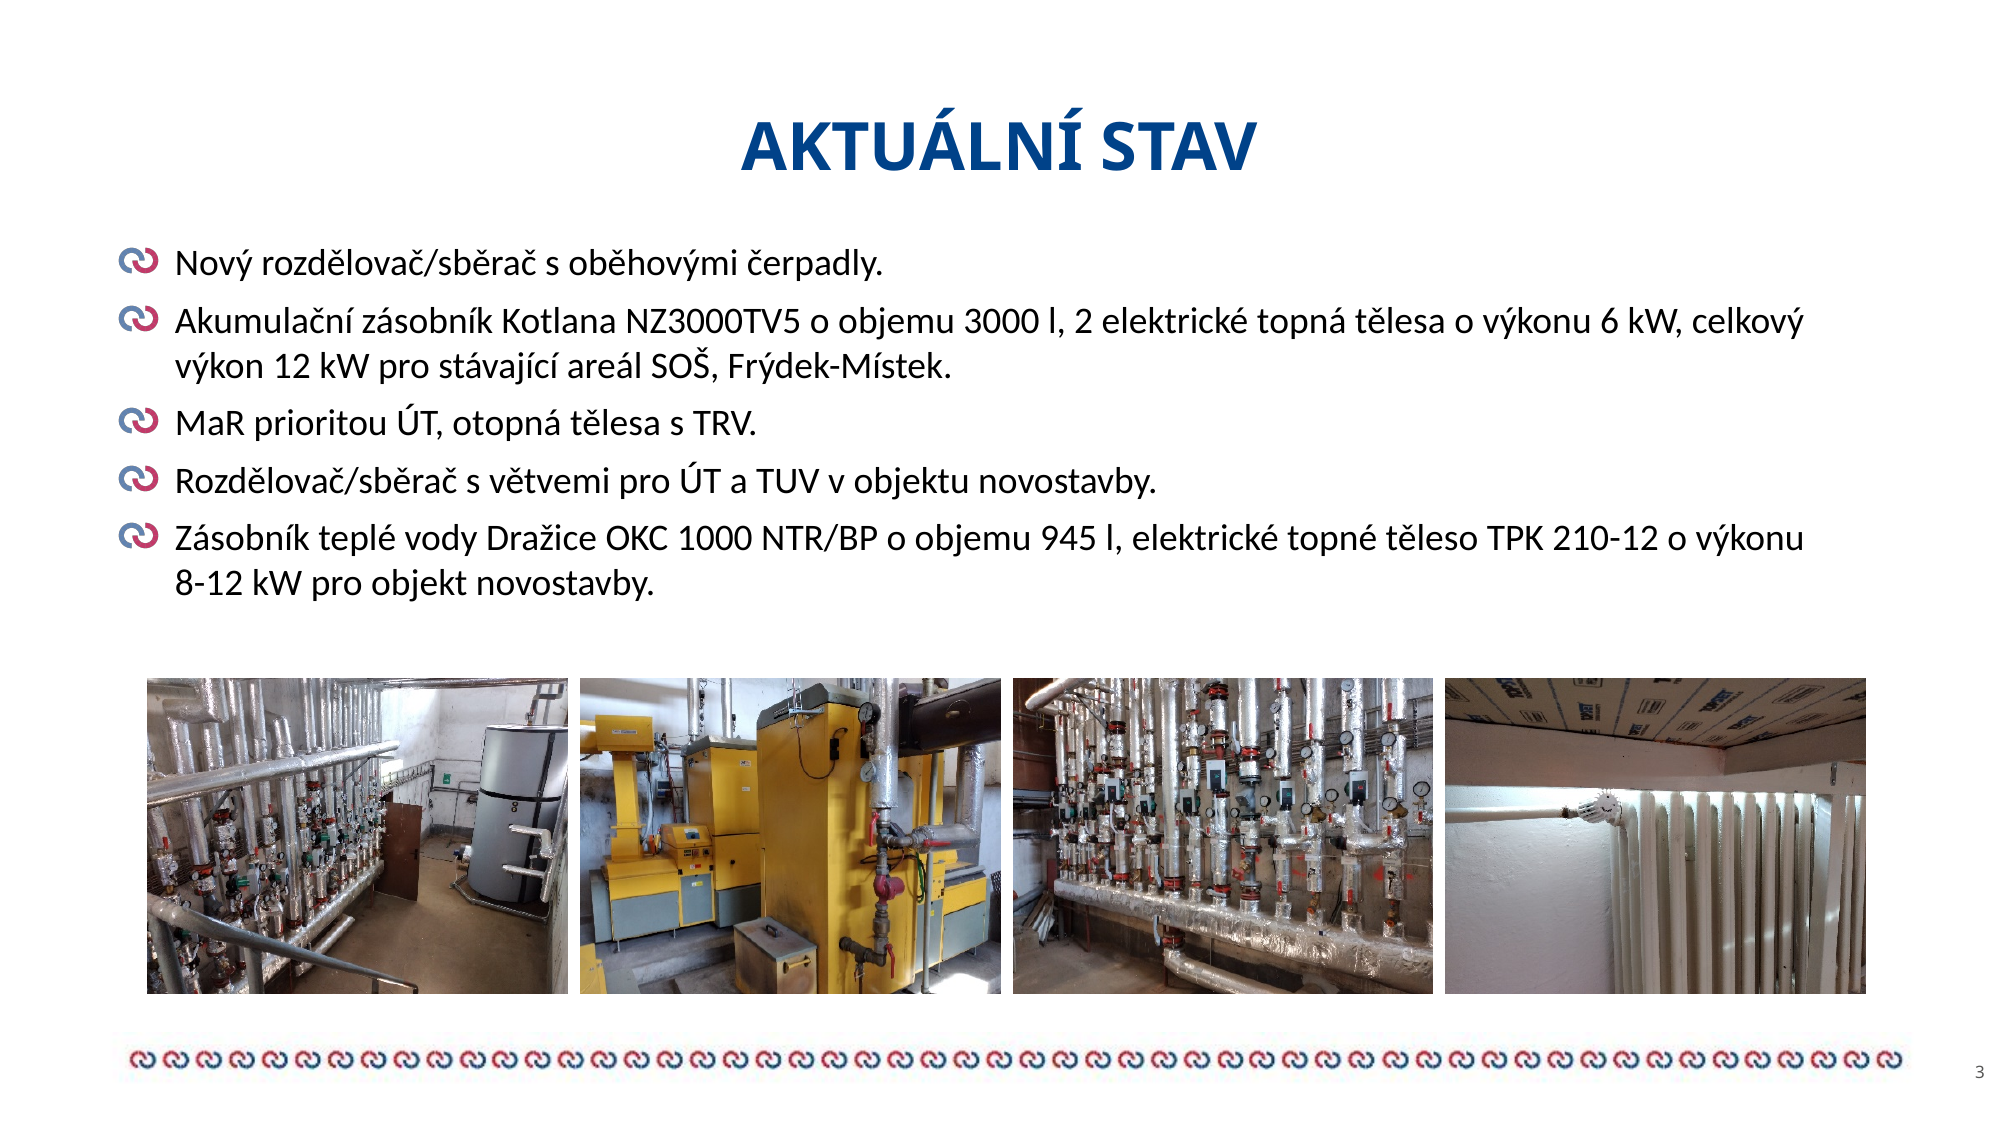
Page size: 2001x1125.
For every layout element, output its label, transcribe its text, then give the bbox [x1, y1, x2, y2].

picture [118, 247, 146, 274]
picture [118, 305, 146, 332]
picture [147, 678, 568, 994]
picture [1013, 678, 1433, 994]
slide_number 3 [1533, 1042, 2000, 1103]
picture [118, 465, 146, 492]
picture [1445, 678, 1866, 994]
picture [118, 407, 146, 434]
picture [580, 678, 1001, 994]
list Nový rozdělovač/sběrač s oběhovými čerpadly. Akumulační zásobník Kotlana NZ3000TV5 o objemu 3000 l, 2 elektrické topná tělesa o výkonu 6 kW, celkový výkon 12 kW pro stávající areál SOŠ, Frýdek-Místek. MaR prioritou ÚT, otopná tělesa s TRV. Rozdělovač/sběrač s větvemi pro ÚT a TUV v objektu novostavby. Zásobník teplé vody Dražice OKC 1000 NTR/BP o objemu 945 l, elektrické topné těleso TPK 210-12 o výkonu 8-12 kW pro objekt novostavby. [103, 230, 1836, 945]
picture [118, 522, 146, 549]
picture [63, 1032, 1985, 1087]
title AKTUÁLNÍ STAV [139, 40, 1861, 258]
